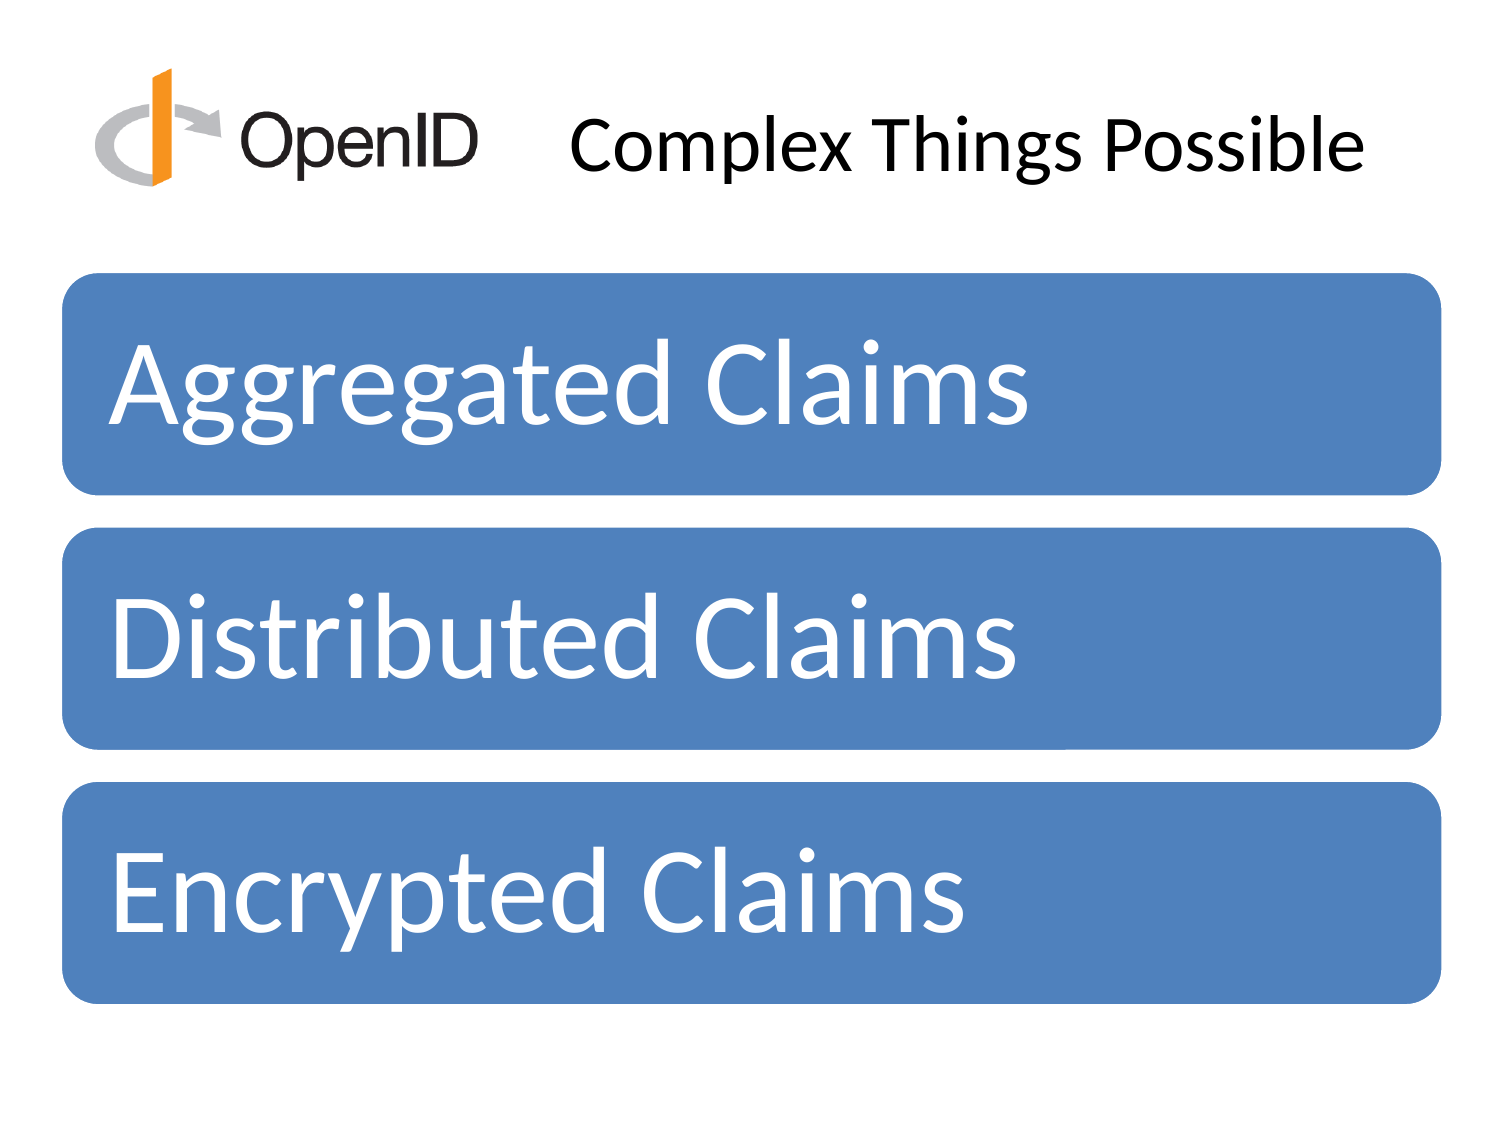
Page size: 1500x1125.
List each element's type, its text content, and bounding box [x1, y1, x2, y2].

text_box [59, 270, 1444, 498]
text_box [59, 525, 1444, 753]
title Complex Things Possible [512, 45, 1425, 233]
picture [64, 44, 513, 225]
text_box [59, 779, 1444, 1007]
